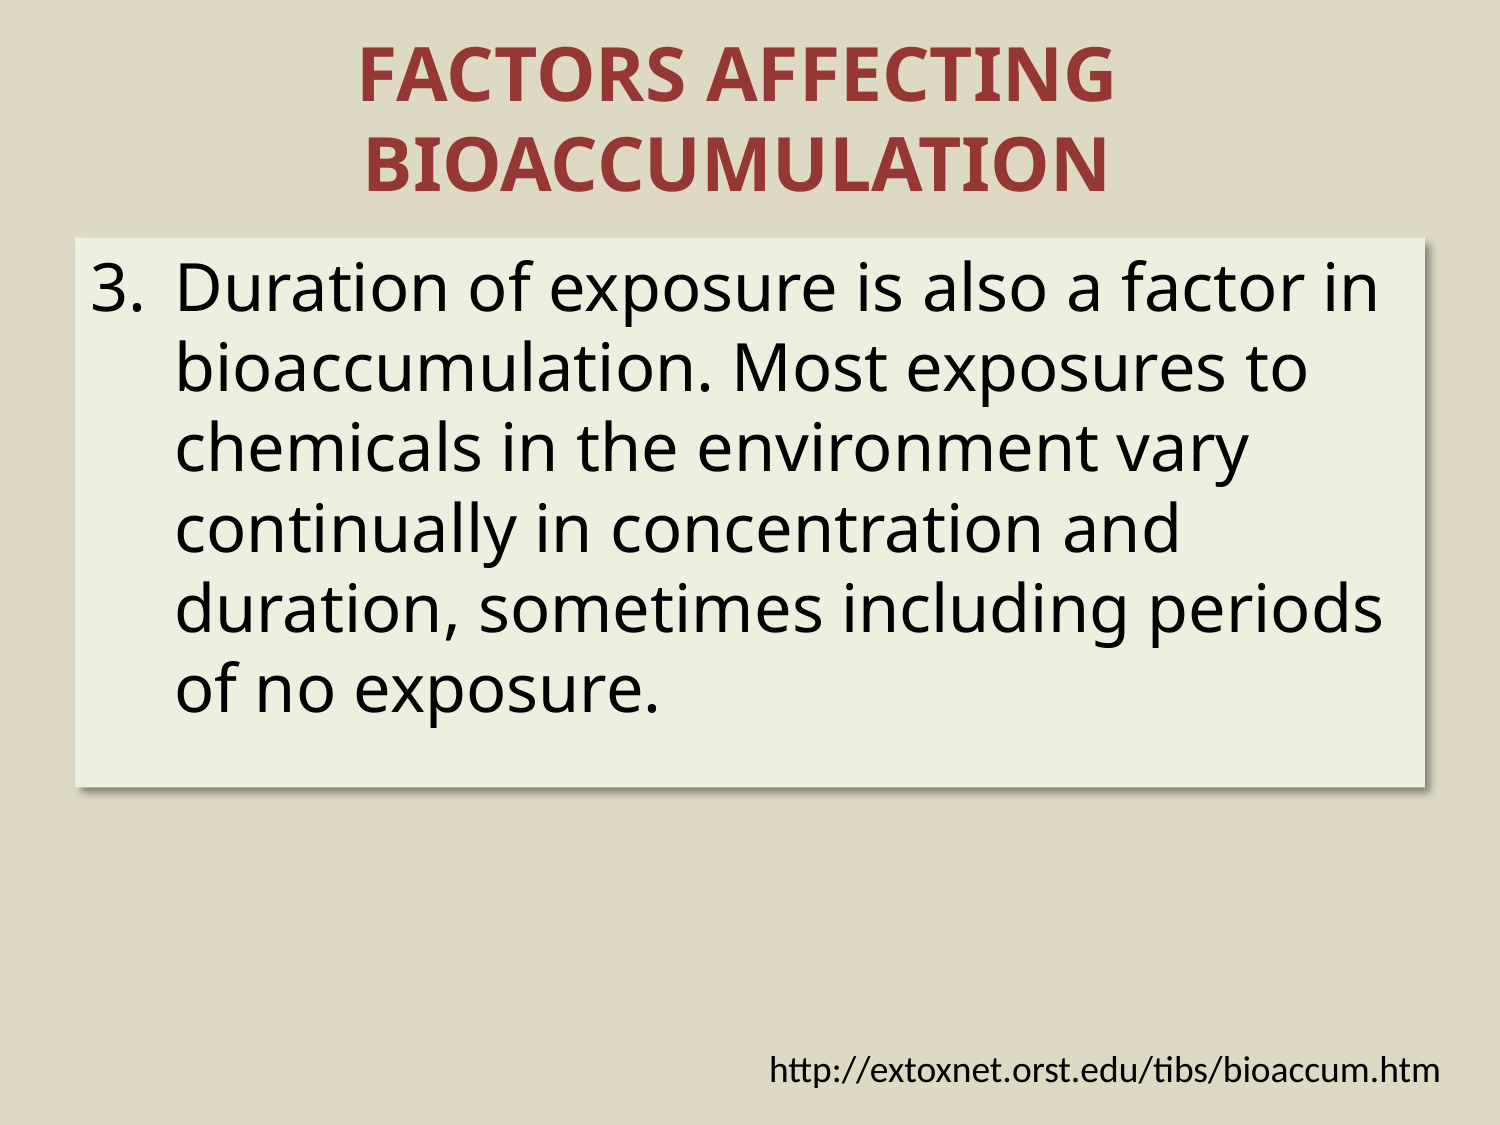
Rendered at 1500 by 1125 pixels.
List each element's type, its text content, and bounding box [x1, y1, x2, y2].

title FACTORS AFFECTING BIOACCUMULATION [0, 0, 1475, 233]
text_box http://extoxnet.orst.edu/tibs/bioaccum.htm [754, 1037, 1457, 1098]
list Duration of exposure is also a factor in bioaccumulation. Most exposures to chemicals in the environment vary continually in concentration and duration, sometimes including periods of no exposure. [75, 237, 1425, 788]
